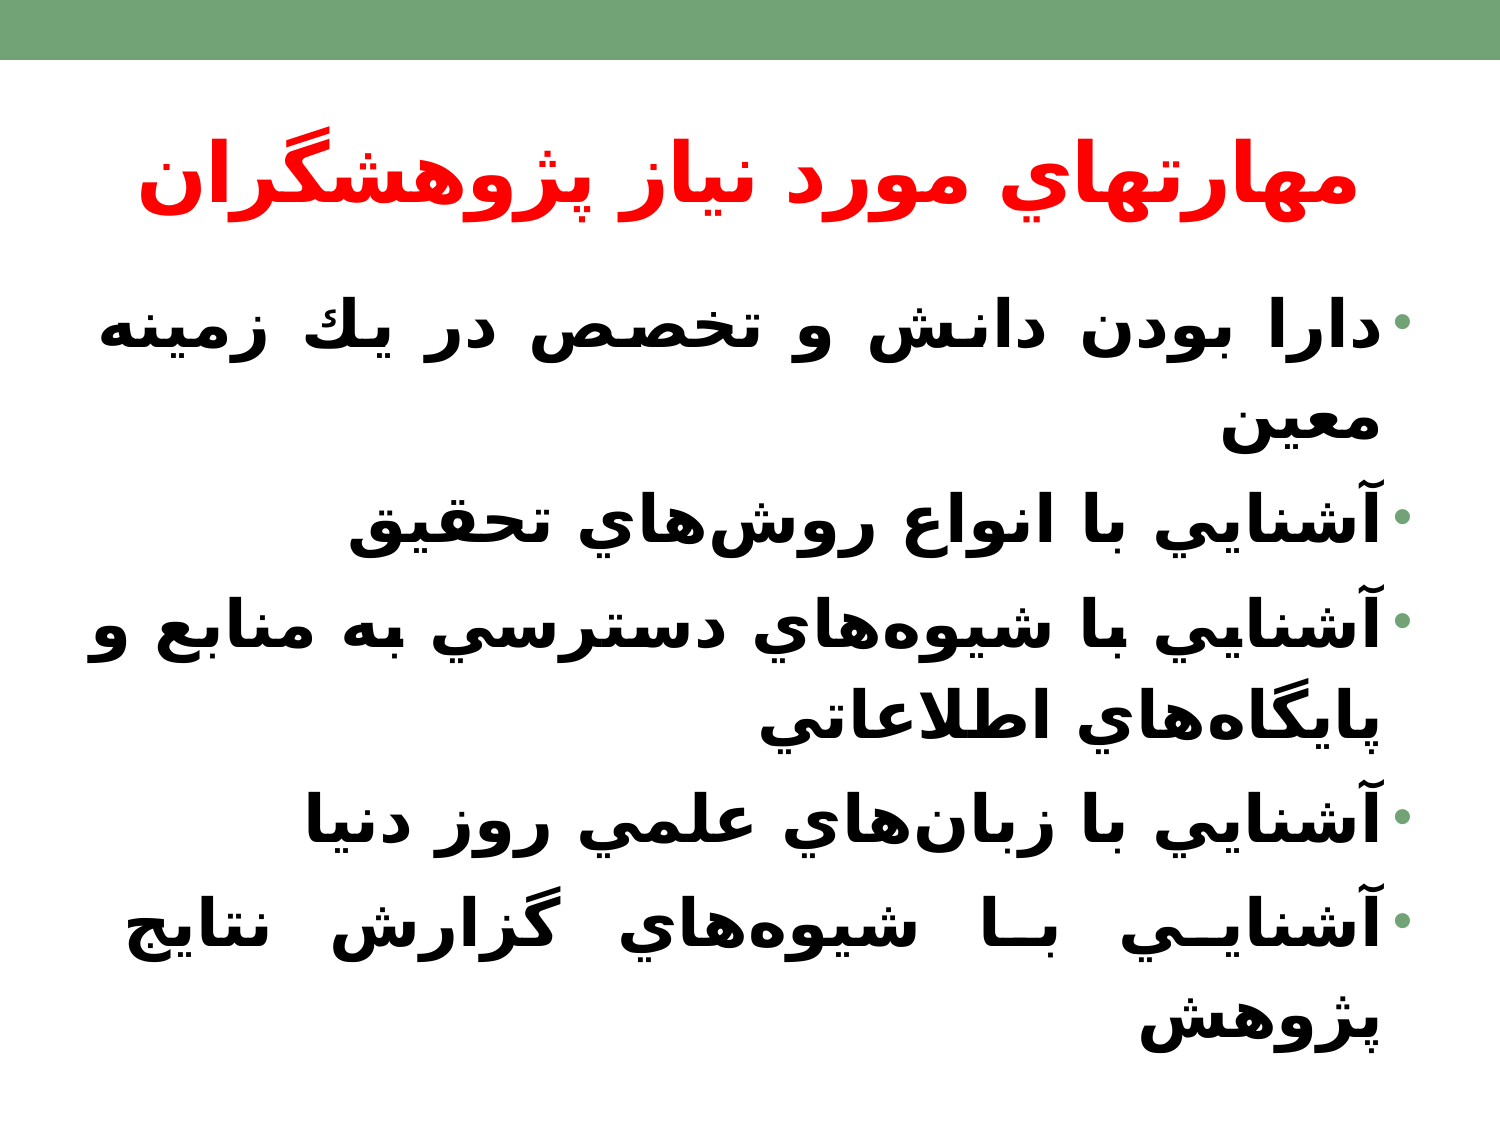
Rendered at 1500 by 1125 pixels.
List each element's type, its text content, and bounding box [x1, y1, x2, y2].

list دارا بودن دانش و تخصص در يك زمينه معين آشنايي با انواع روش‌هاي تحقيق آشنايي با شيوه‌هاي دسترسي به منابع و پايگاه‌هاي اطلاعاتي آشنايي با زبان‌هاي علمي روز دنيا آشنايي با شيوه‌هاي گزارش نتايج پژوهش [75, 262, 1425, 1063]
title مهارتهاي مورد نياز پژوهشگران [75, 87, 1425, 250]
